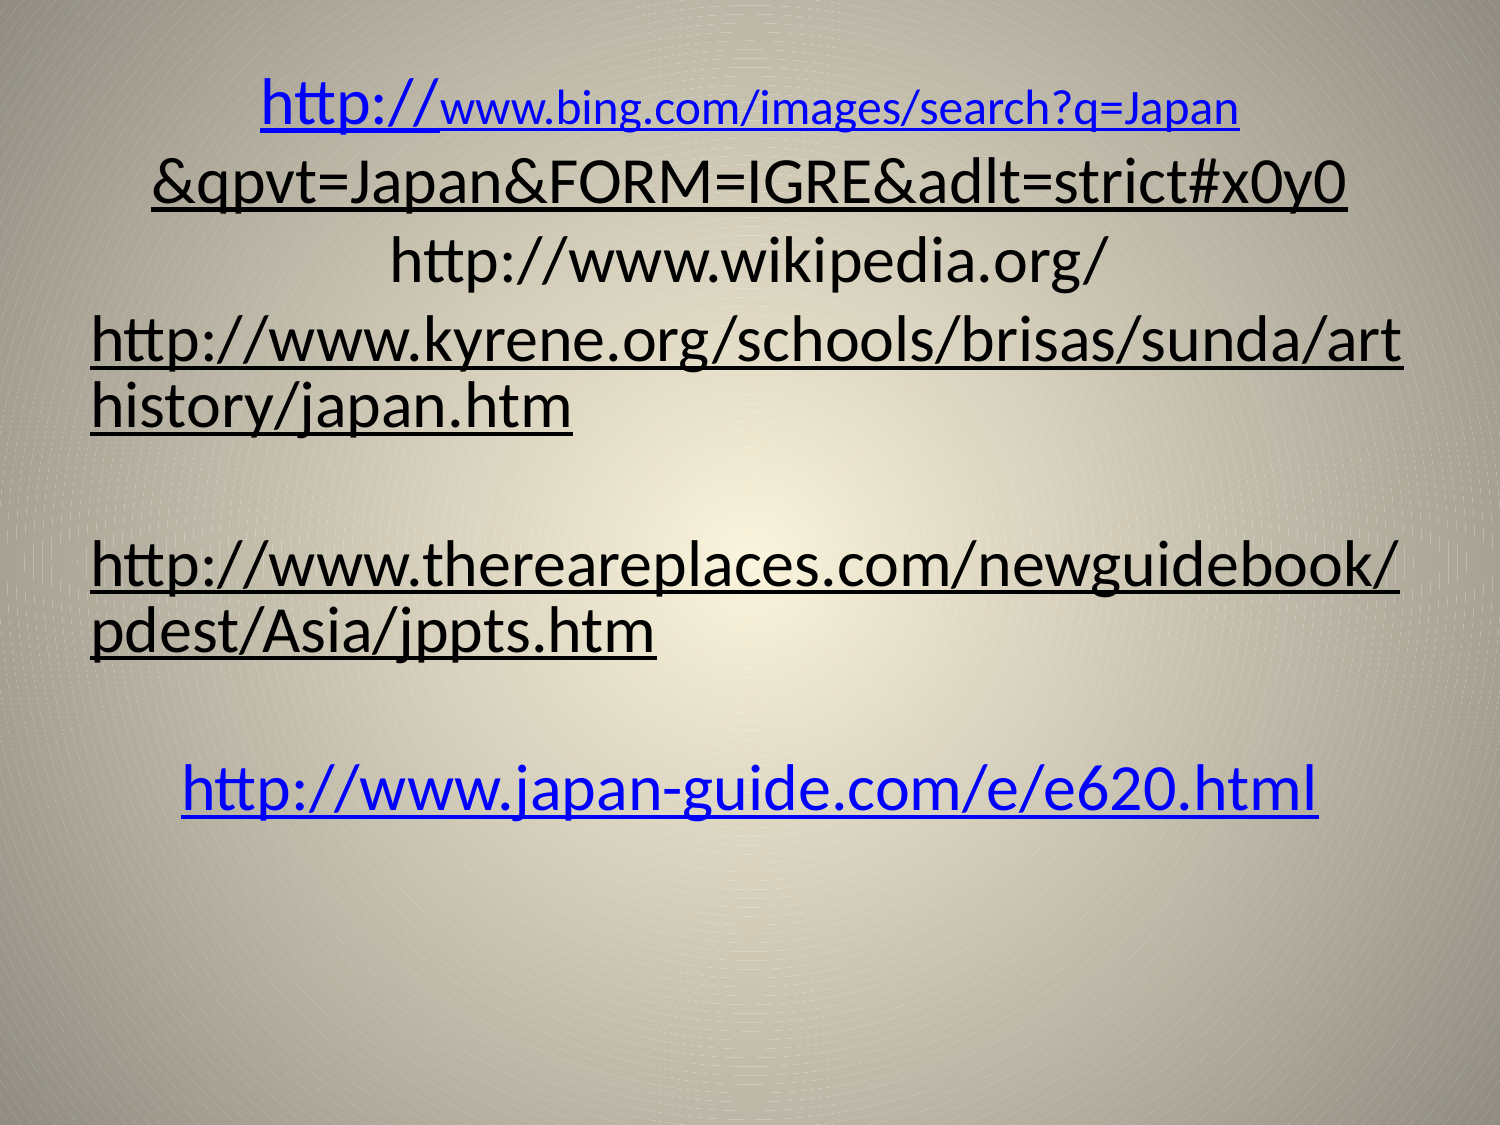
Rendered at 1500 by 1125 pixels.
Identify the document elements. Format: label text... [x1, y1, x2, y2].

title http://www.bing.com/images/search?q=Japan&qpvt=Japan&FORM=IGRE&adlt=strict#x0y0 http://www.wikipedia.org/ http://www.kyrene.org/schools/brisas/sunda/arthistory/japan.htm http://www.thereareplaces.com/newguidebook/pdest/Asia/jppts.htm http://www.japan-guide.com/e/e620.html [74, 44, 1426, 1101]
